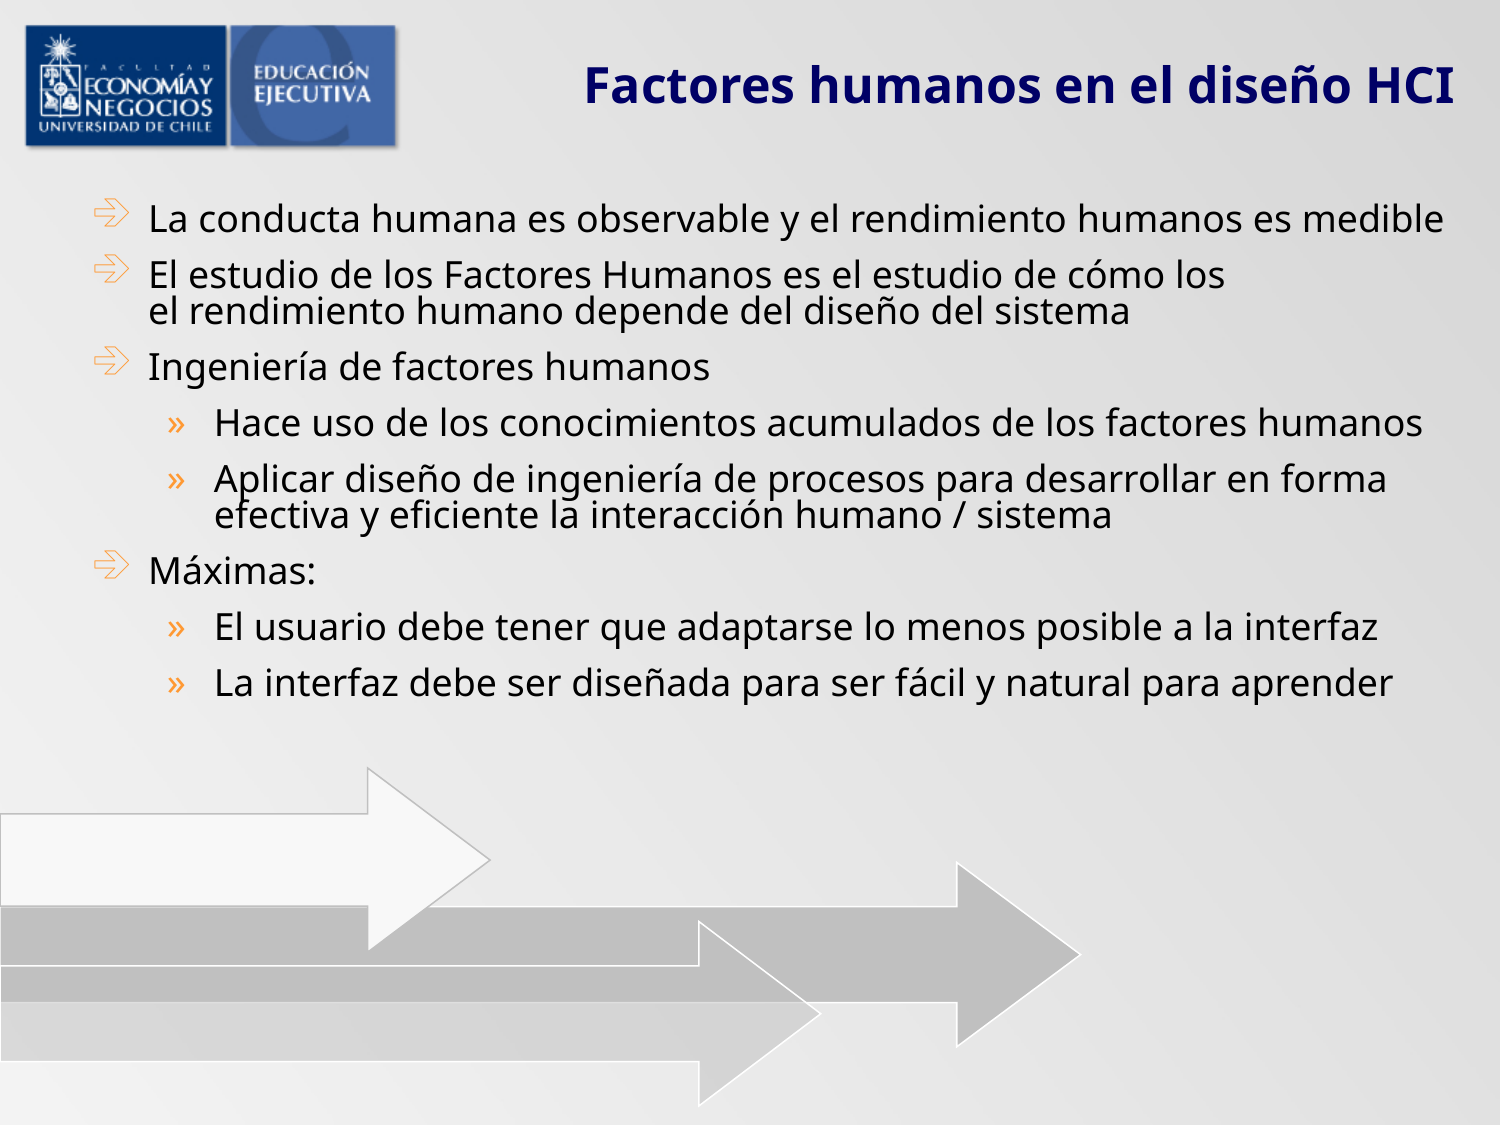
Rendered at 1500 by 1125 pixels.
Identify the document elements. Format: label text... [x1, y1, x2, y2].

title Factores humanos en el diseño HCI [395, 18, 1471, 150]
list La conducta humana es observable y el rendimiento humanos es medible El estudio de los Factores Humanos es el estudio de cómo los el rendimiento humano depende del diseño del sistema Ingeniería de factores humanos Hace uso de los conocimientos acumulados de los factores humanos Aplicar diseño de ingeniería de procesos para desarrollar en forma efectiva y eficiente la interacción humano / sistema Máximas: El usuario debe tener que adaptarse lo menos posible a la interfaz La interfaz debe ser diseñada para ser fácil y natural para aprender [76, 196, 1471, 1012]
picture [0, 0, 1500, 1125]
